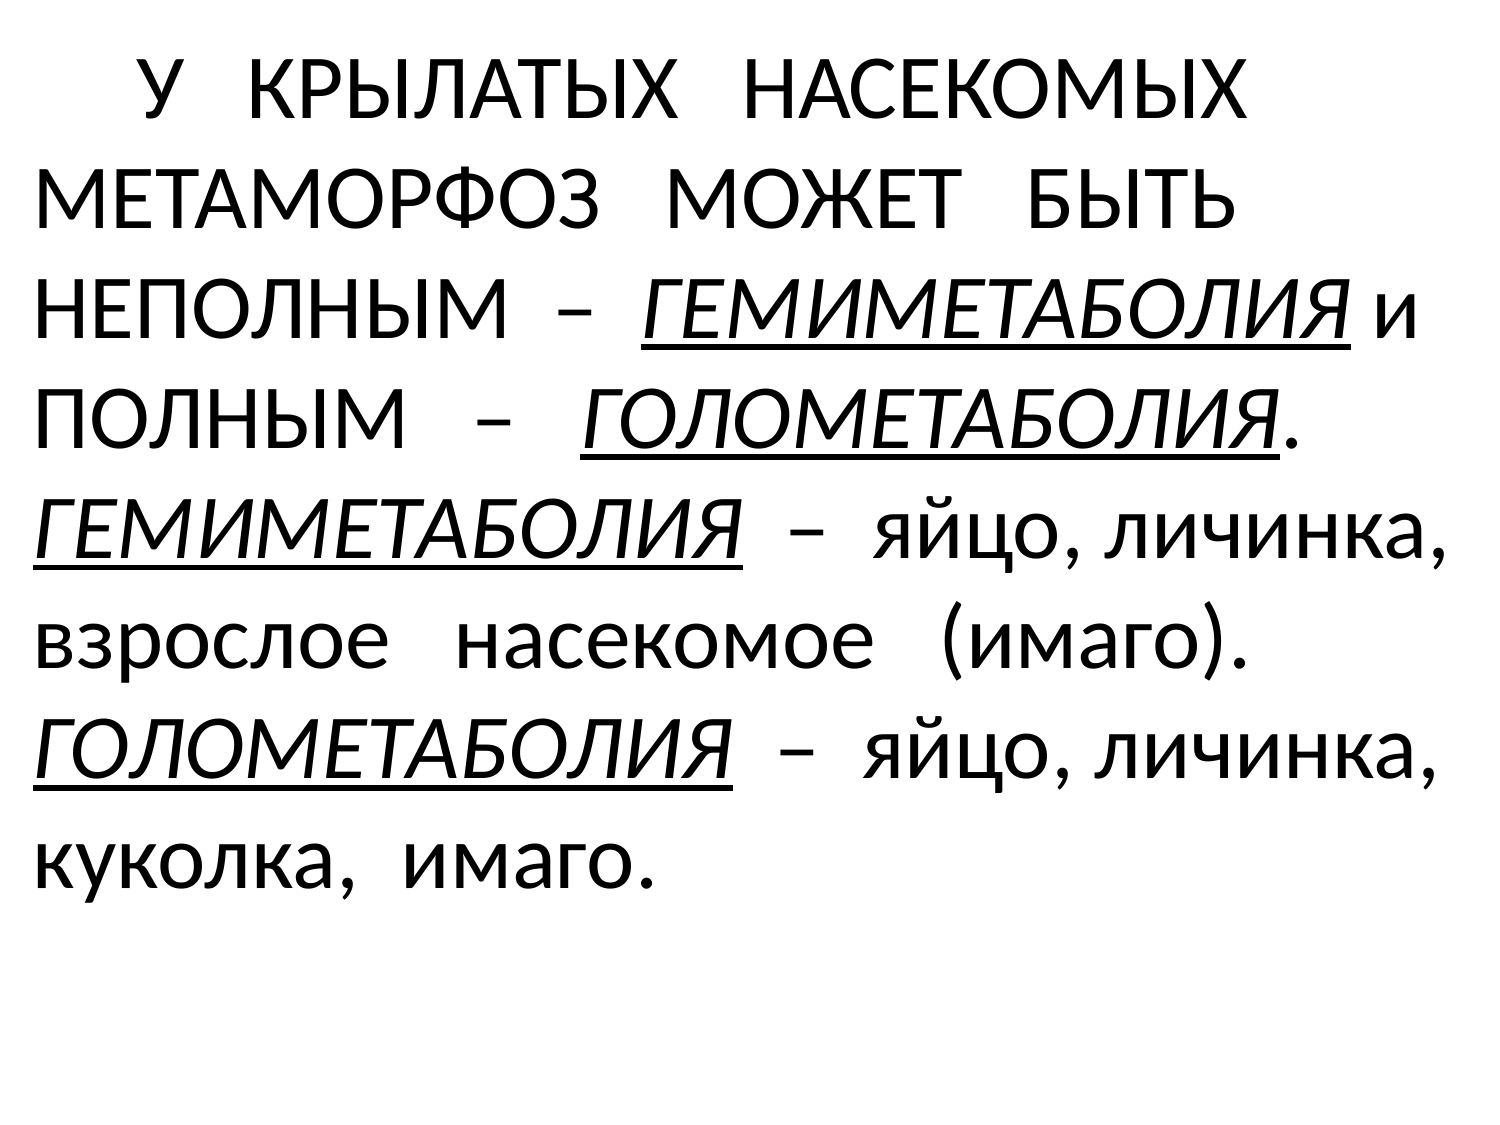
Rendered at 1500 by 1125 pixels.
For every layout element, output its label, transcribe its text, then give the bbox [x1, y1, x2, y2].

title У КРЫЛАТЫХ НАСЕ­КОМЫХ МЕТАМОРФОЗ МОЖЕТ БЫТЬ НЕПОЛНЫМ – ГЕМИМЕТАБОЛИЯ и ПОЛНЫМ – ГОЛОМЕТАБОЛИЯ. ГЕМИМЕТАБОЛИЯ – яйцо, личинка, взрослое насекомое (имаго). ГОЛОМЕТАБОЛИЯ – яйцо, личинка, куколка, имаго. [17, 19, 1483, 1106]
